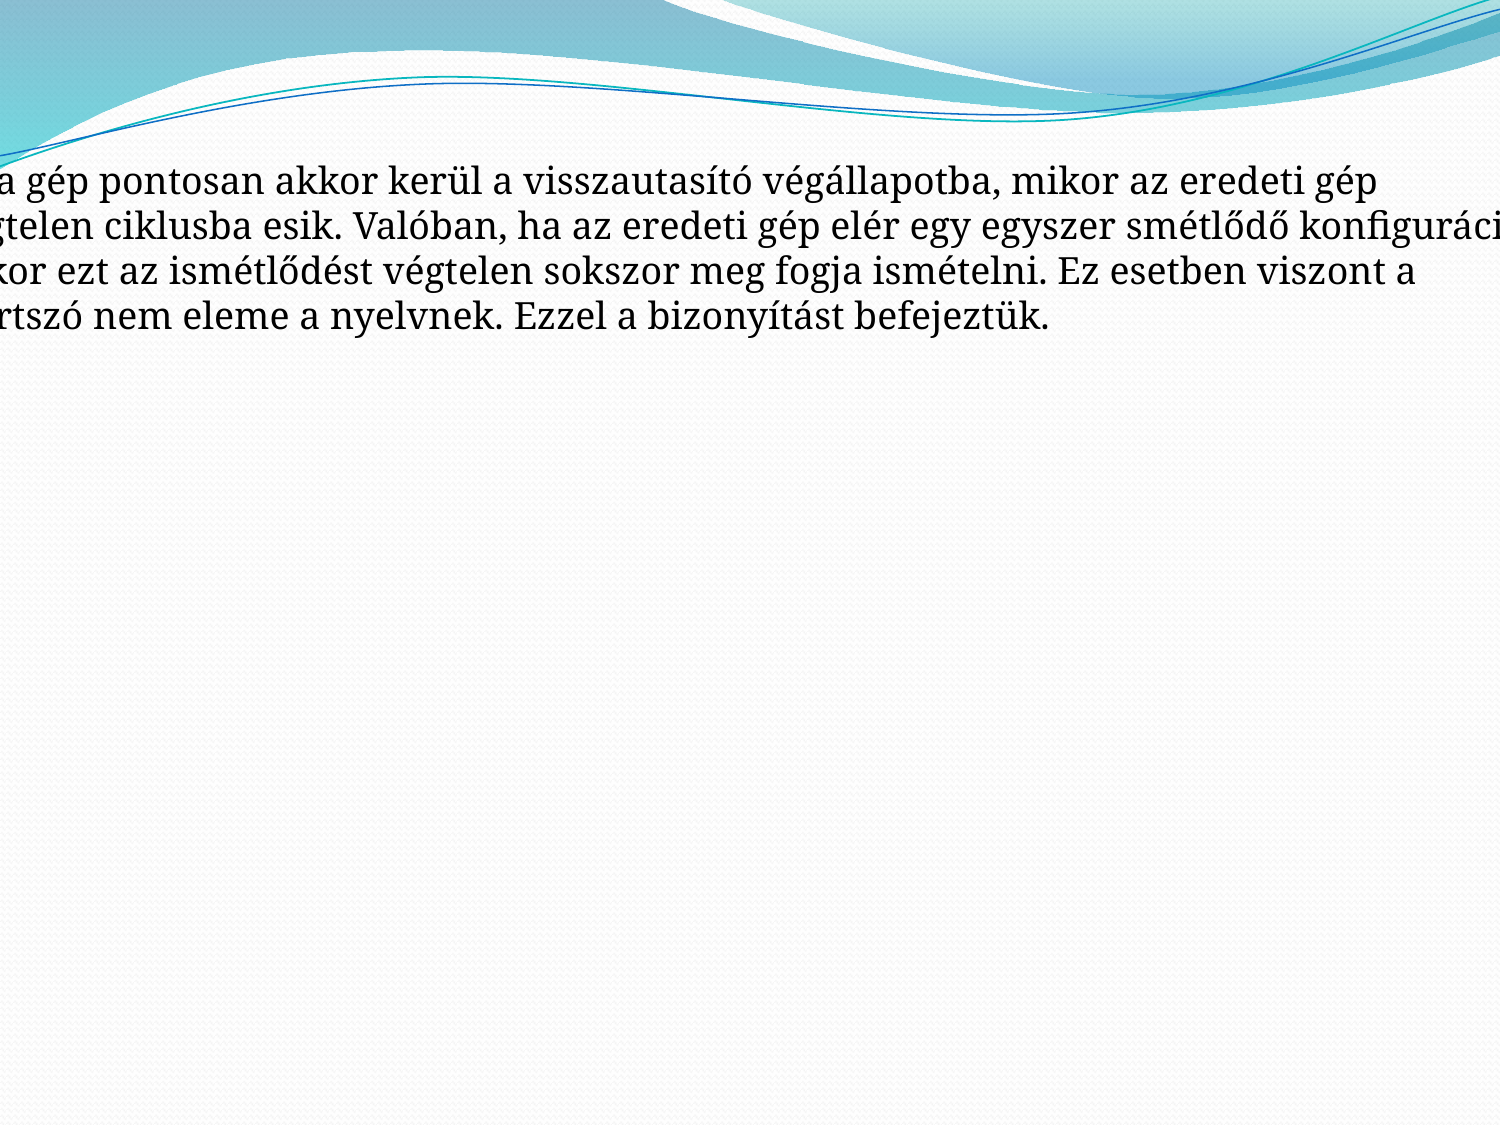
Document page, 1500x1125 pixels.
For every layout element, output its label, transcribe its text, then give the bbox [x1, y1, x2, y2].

text_box Ez a gép pontosan akkor kerül a visszautasító végállapotba, mikor az eredeti gép végtelen ciklusba esik. Valóban, ha az eredeti gép elér egy egyszer smétlődő konfigurációt, akkor ezt az ismétlődést végtelen sokszor meg fogja ismételni. Ez esetben viszont a startszó nem eleme a nyelvnek. Ezzel a bizonyítást befejeztük. [0, 149, 1500, 345]
